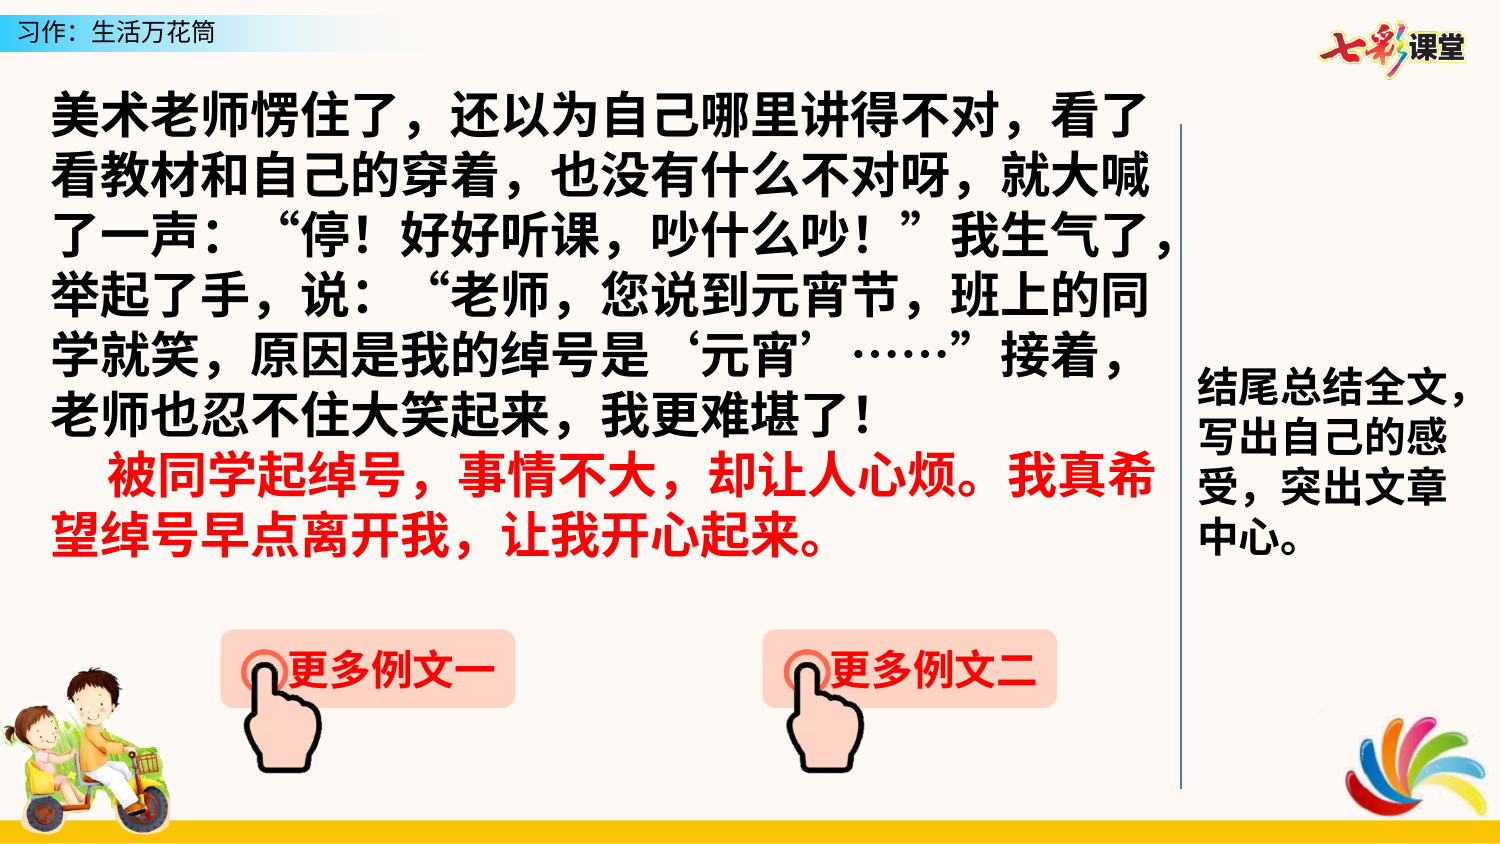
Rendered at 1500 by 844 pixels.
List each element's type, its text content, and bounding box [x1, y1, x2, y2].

picture [1316, 705, 1500, 821]
picture [0, 665, 170, 835]
text_box 结尾总结全文，写出自己的感受，突出文章中心。 [1185, 353, 1473, 569]
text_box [749, 629, 1058, 777]
picture [1316, 20, 1468, 80]
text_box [207, 629, 516, 777]
text_box 美术老师愣住了，还以为自己哪里讲得不对，看了看教材和自己的穿着，也没有什么不对呀，就大喊了一声：“停！好好听课，吵什么吵！”我生气了，举起了手，说：“老师，您说到元宵节，班上的同学就笑，原因是我的绰号是‘元宵’……”接着，老师也忍不住大笑起来，我更难堪了！ 被同学起绰号，事情不大，却让人心烦。我真希望绰号早点离开我，让我开心起来。 [35, 75, 1182, 571]
